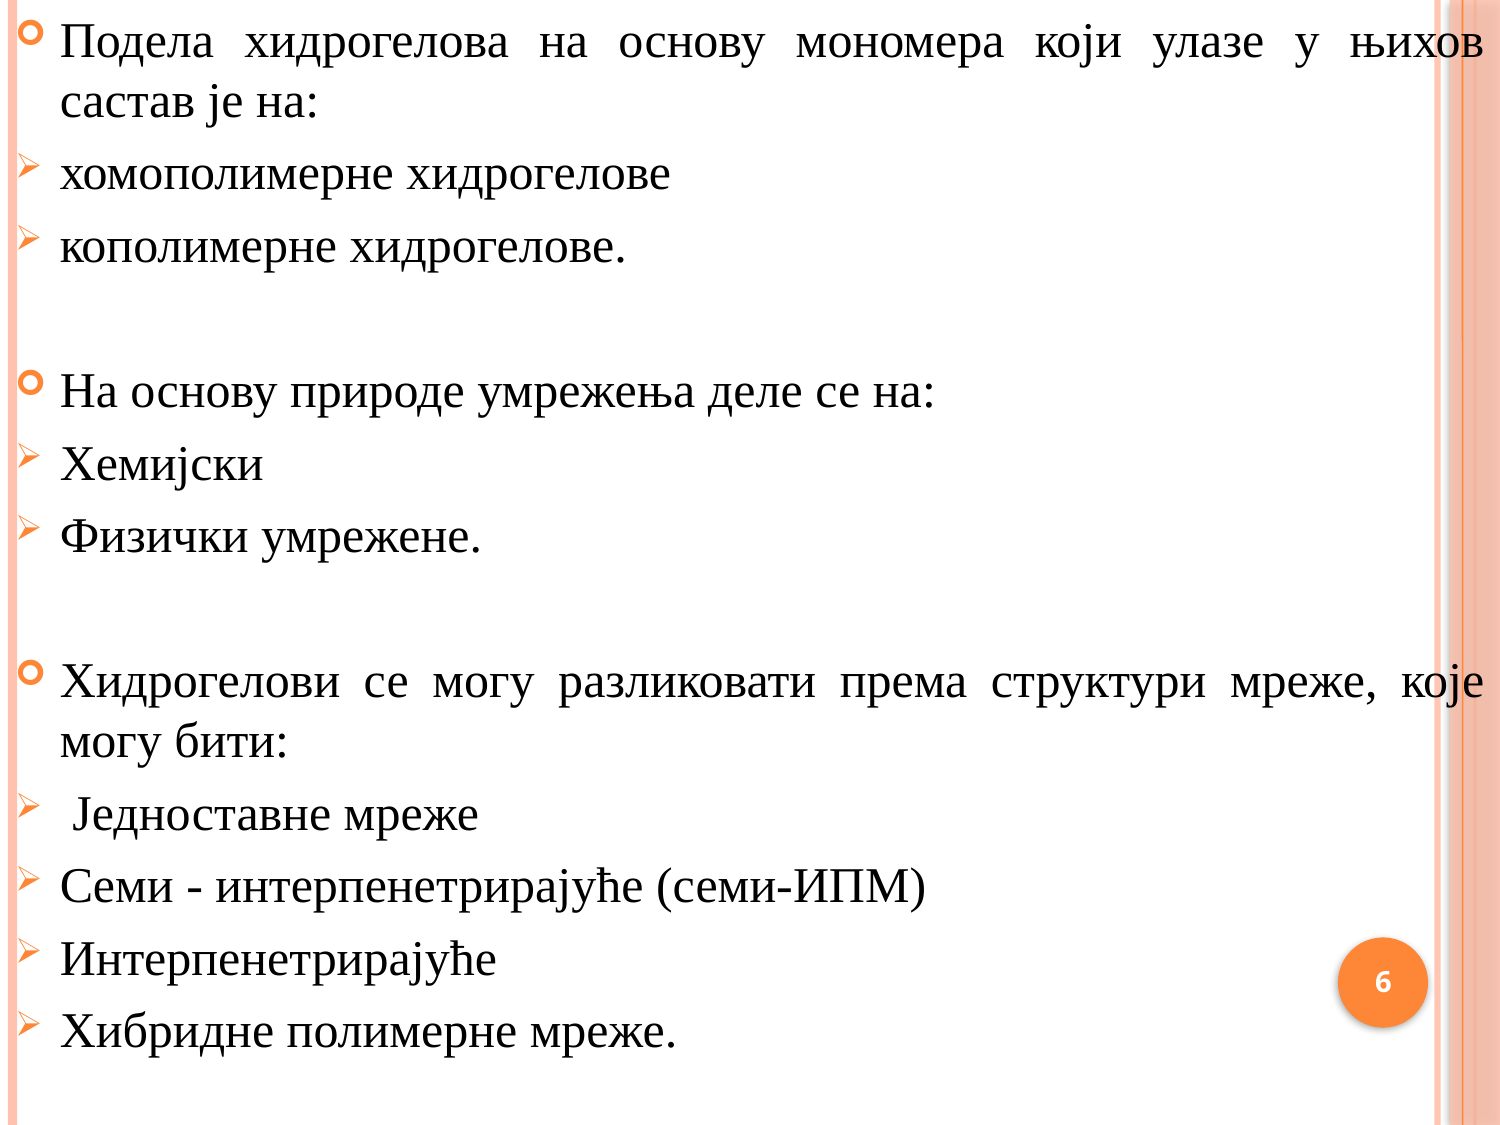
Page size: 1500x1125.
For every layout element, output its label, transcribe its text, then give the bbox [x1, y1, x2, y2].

list Подела хидрогелова на основу мономера који улазе у њихов састав је на: хомополимерне хидрогелове кополимерне хидрогелове. На основу природе умрежења деле се на: Хемијски Физички умрежене. Хидрогелови се могу разликовати према структури мреже, које могу бити: Једноставне мреже Семи - интерпенетрирајуће (семи-ИПМ) Интерпенетрирајуће Хибридне полимерне мреже. [0, 0, 1500, 1125]
